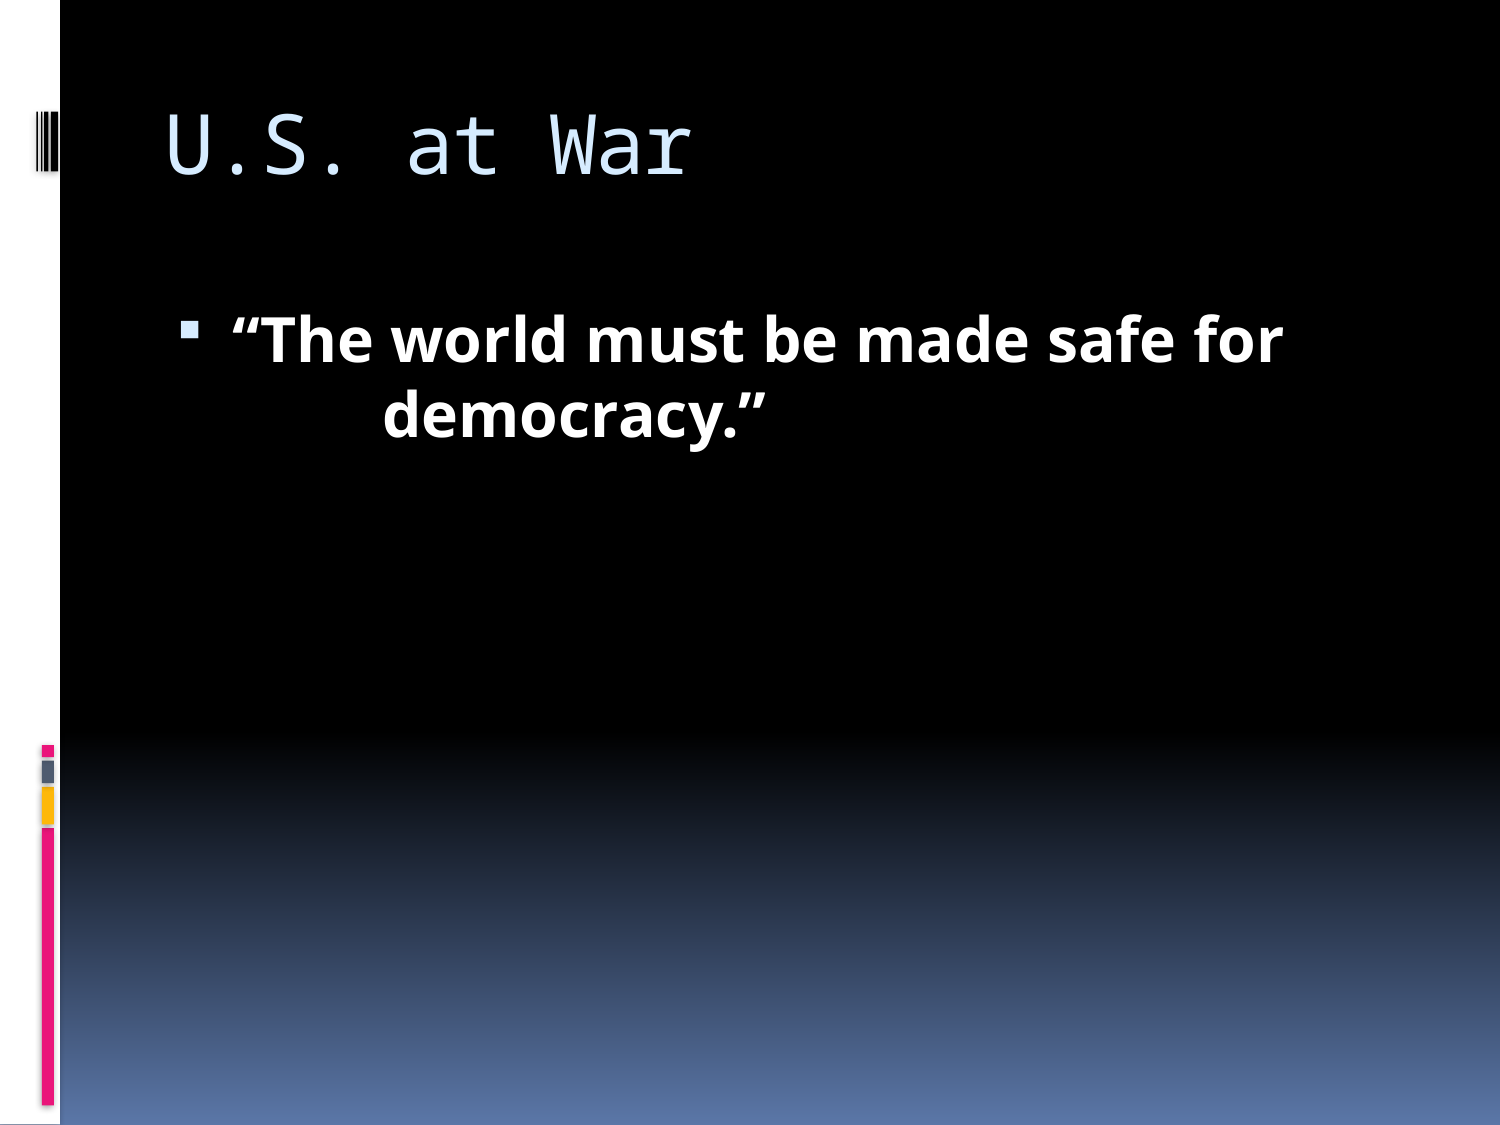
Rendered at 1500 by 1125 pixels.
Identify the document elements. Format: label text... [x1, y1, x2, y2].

list “The world must be made safe for democracy.” [150, 292, 1425, 1043]
title U.S. at War [150, 83, 1425, 234]
